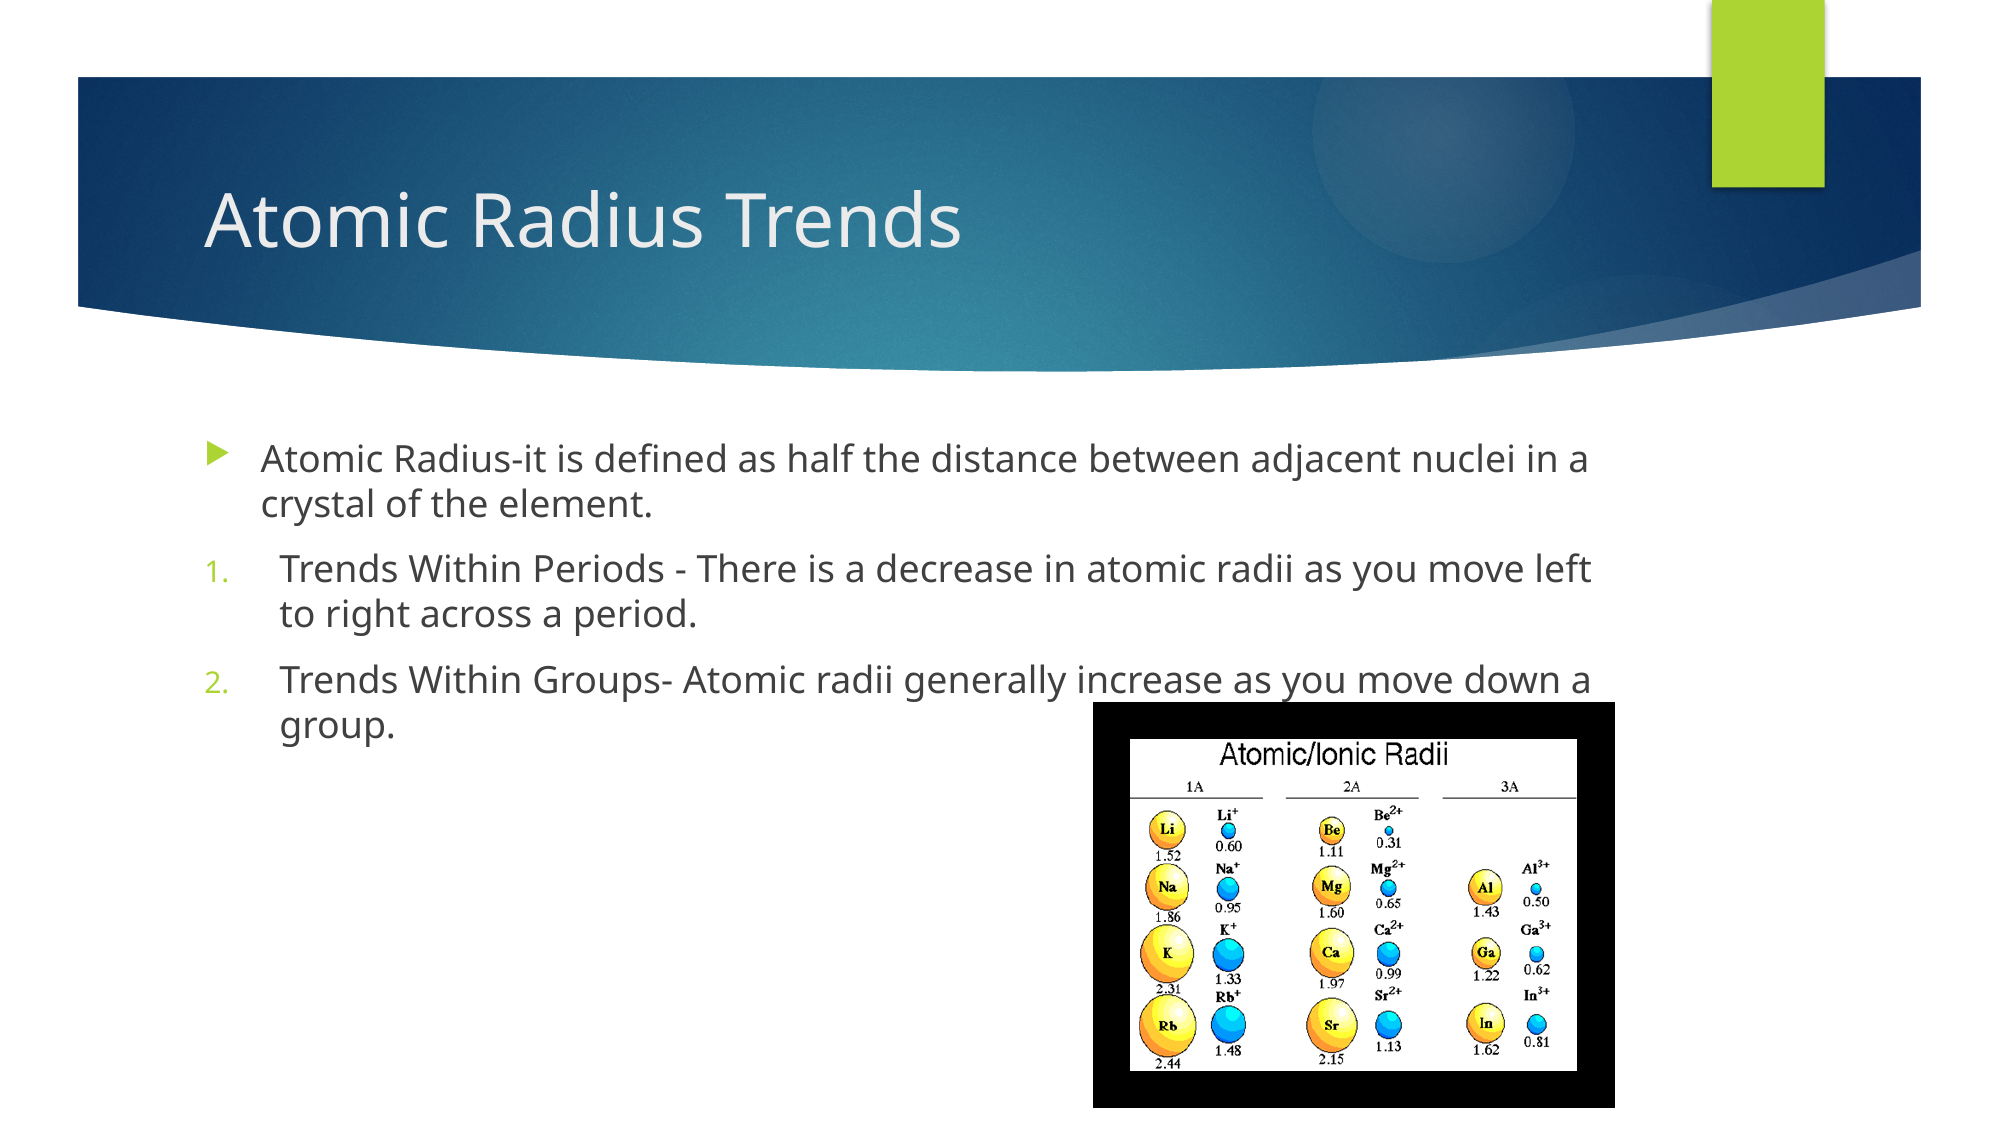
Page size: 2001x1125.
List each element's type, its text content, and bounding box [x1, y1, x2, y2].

picture [1129, 739, 1578, 1071]
title Atomic Radius Trends [189, 159, 1627, 276]
list Atomic Radius-it is defined as half the distance between adjacent nuclei in a crystal of the element. Trends Within Periods - There is a decrease in atomic radii as you move left to right across a period. Trends Within Groups- Atomic radii generally increase as you move down a group. [189, 427, 1627, 988]
